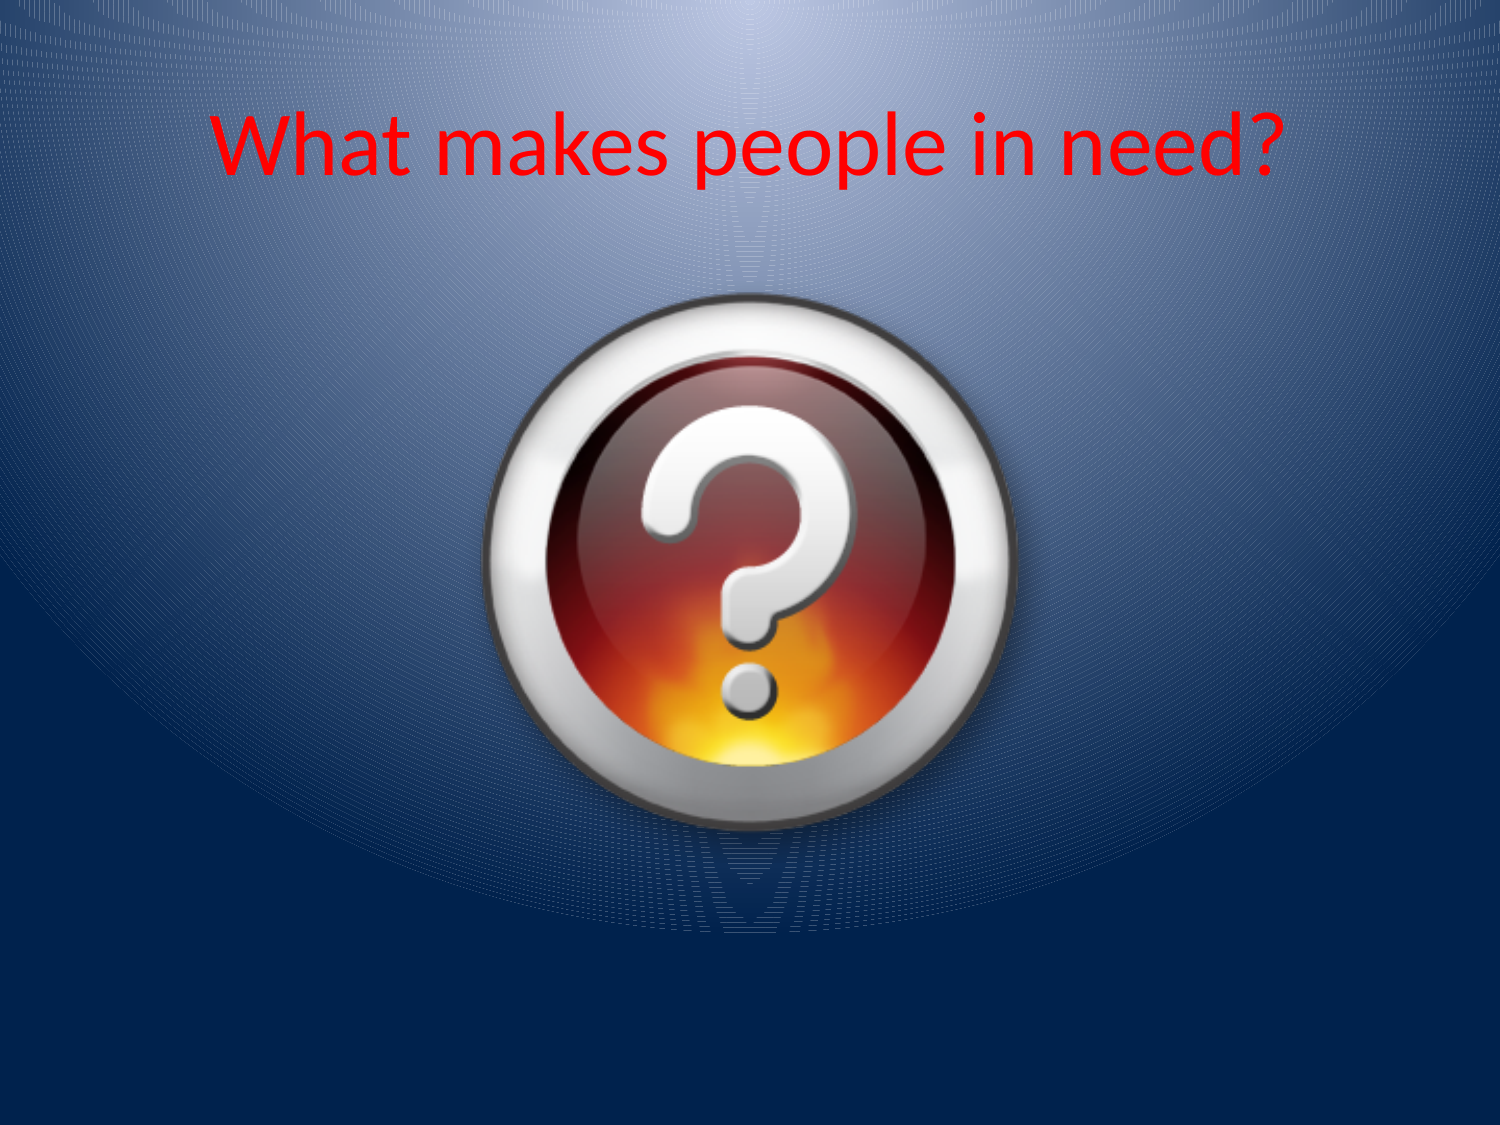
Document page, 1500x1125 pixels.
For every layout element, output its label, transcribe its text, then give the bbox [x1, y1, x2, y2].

picture [449, 262, 1051, 863]
title What makes people in need? [75, 45, 1425, 233]
